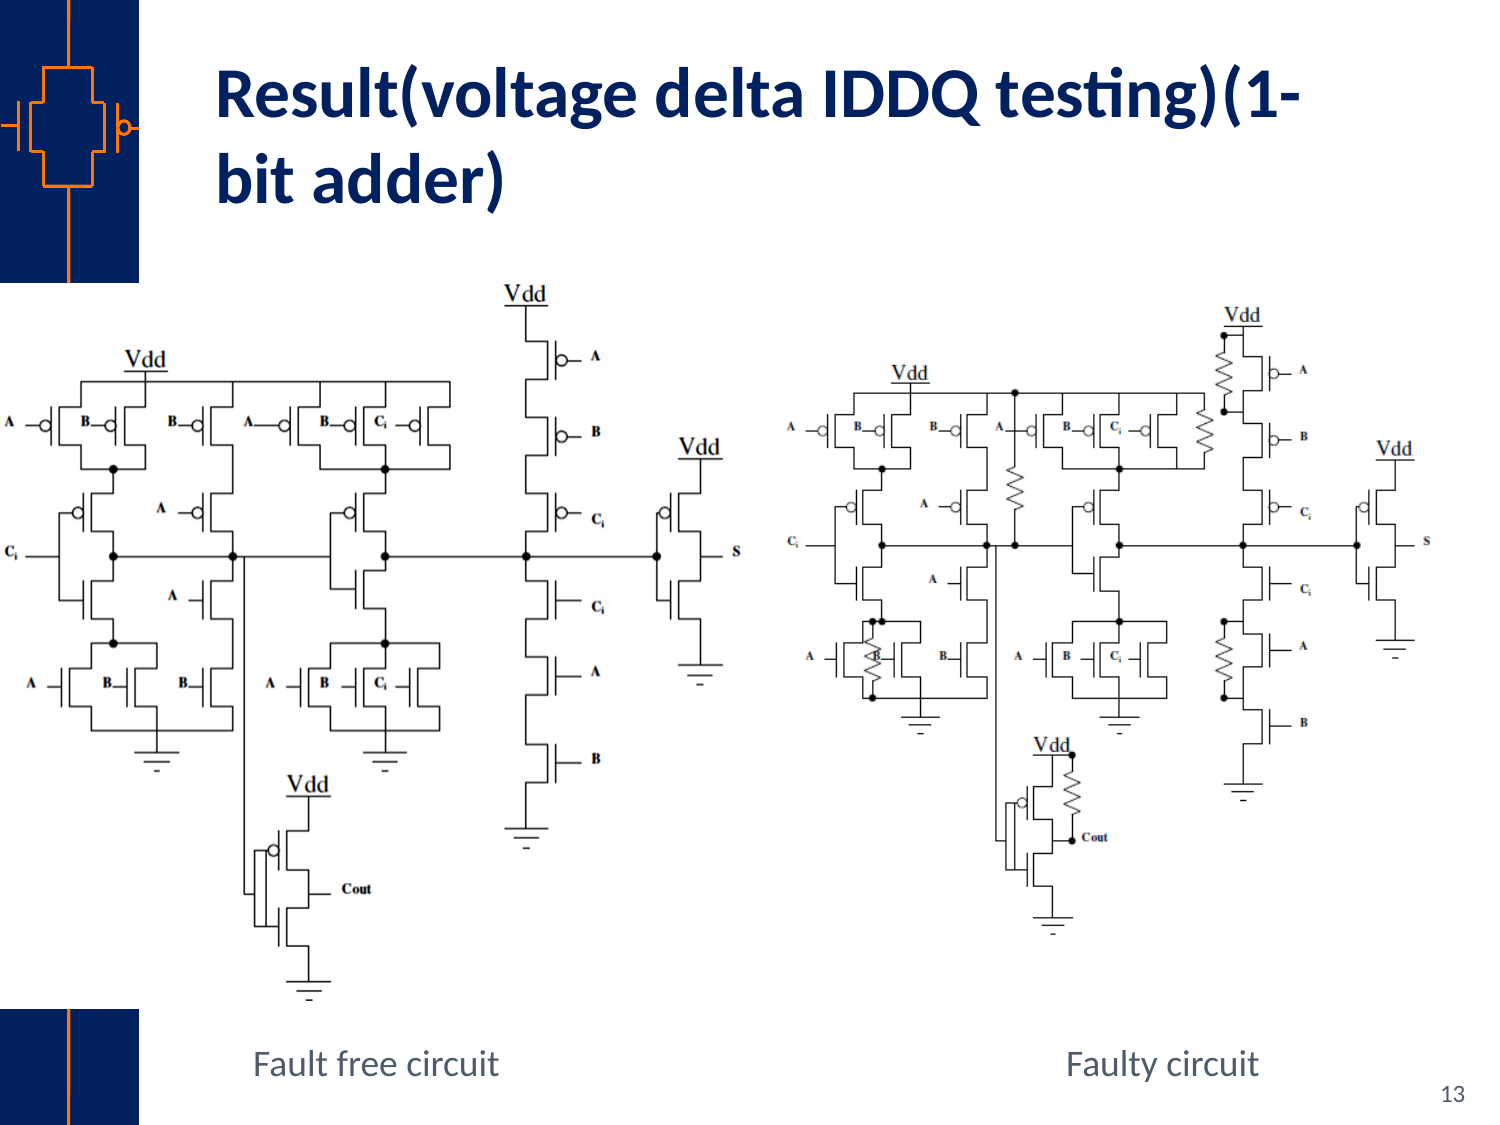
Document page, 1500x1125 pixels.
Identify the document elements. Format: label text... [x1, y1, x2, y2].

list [0, 283, 754, 1009]
text_box Fault free circuit [174, 1031, 579, 1092]
title Result(voltage delta IDDQ testing)(1-bit adder) [200, 37, 1388, 225]
slide_number 13 [1425, 1062, 1488, 1123]
text_box Faulty circuit [961, 1031, 1365, 1092]
picture [752, 283, 1455, 944]
